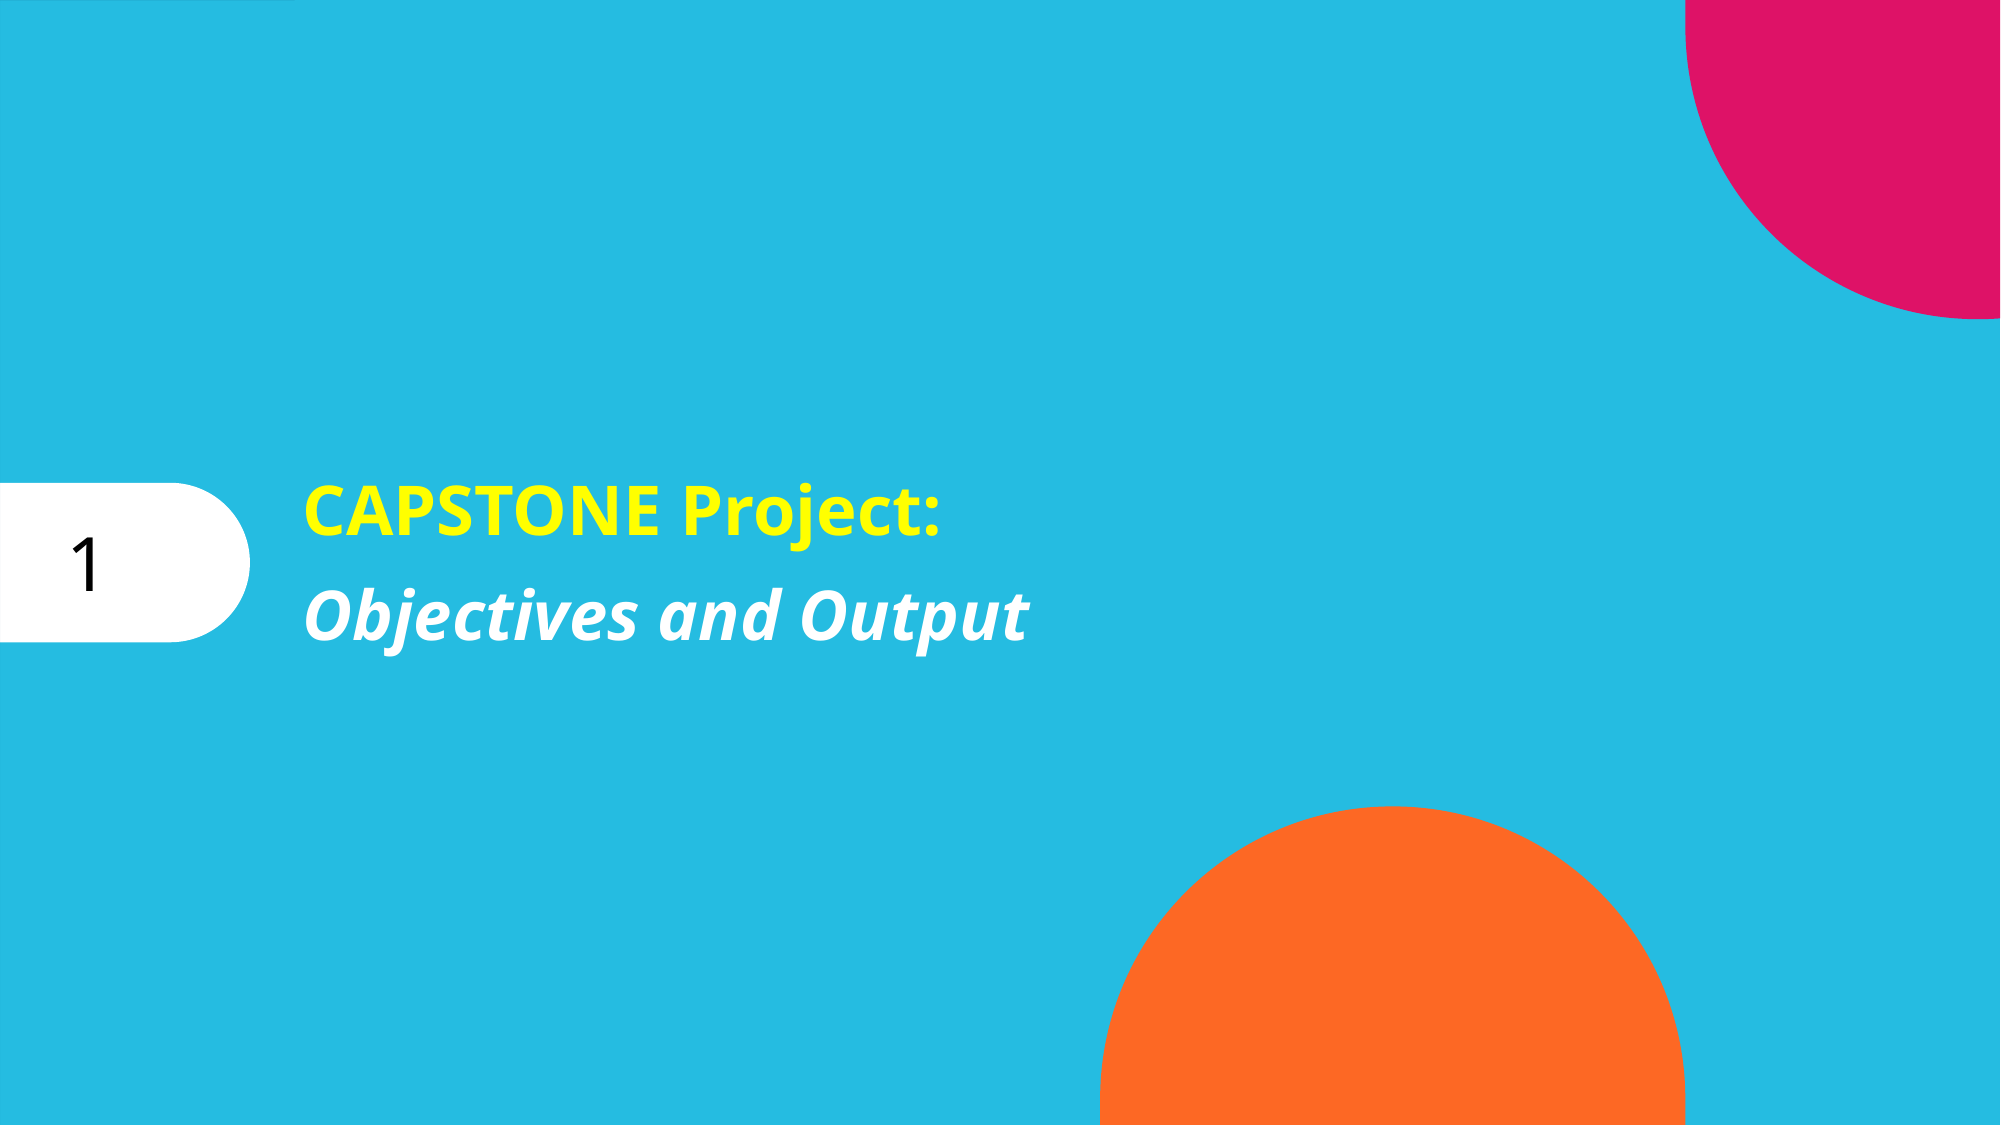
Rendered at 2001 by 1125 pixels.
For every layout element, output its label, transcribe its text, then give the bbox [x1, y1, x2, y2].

text_box 1 [51, 509, 200, 615]
list CAPSTONE Project: Objectives and Output [287, 414, 1098, 711]
picture [1099, 0, 2000, 1125]
